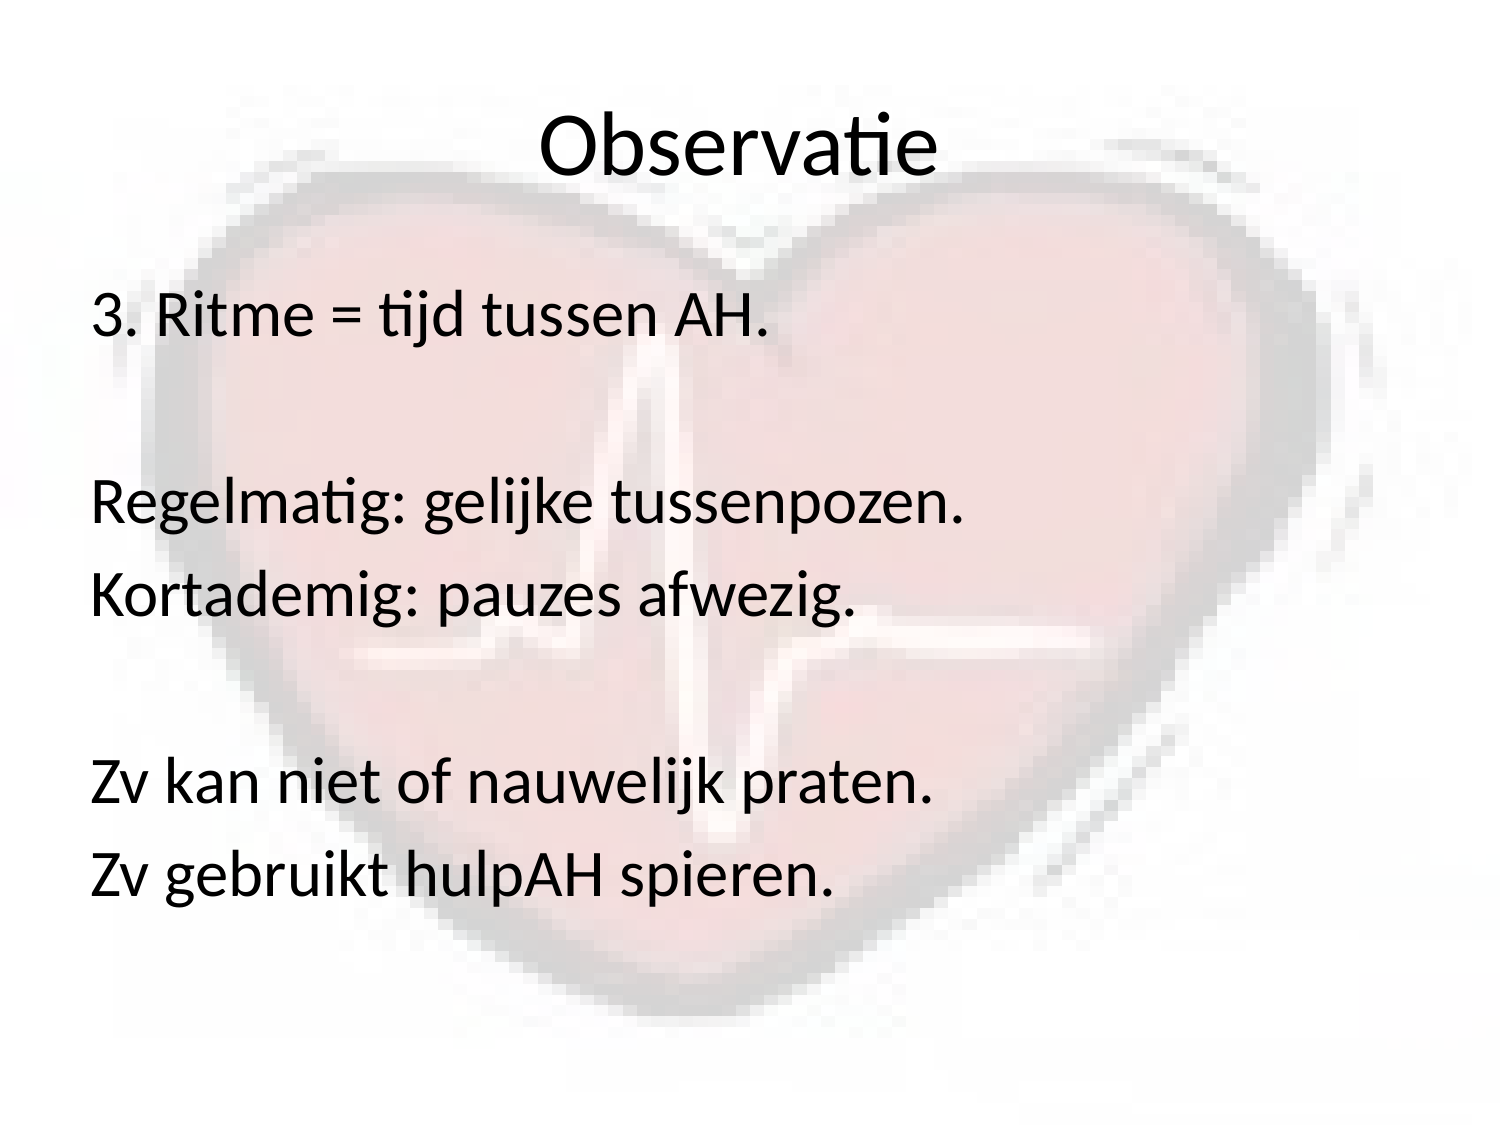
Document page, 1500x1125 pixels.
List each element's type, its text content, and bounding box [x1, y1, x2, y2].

title Observatie [75, 45, 1425, 233]
list 3. Ritme = tijd tussen AH. Regelmatig: gelijke tussenpozen. Kortademig: pauzes afwezig. Zv kan niet of nauwelijk praten. Zv gebruikt hulpAH spieren. [75, 262, 1425, 1005]
